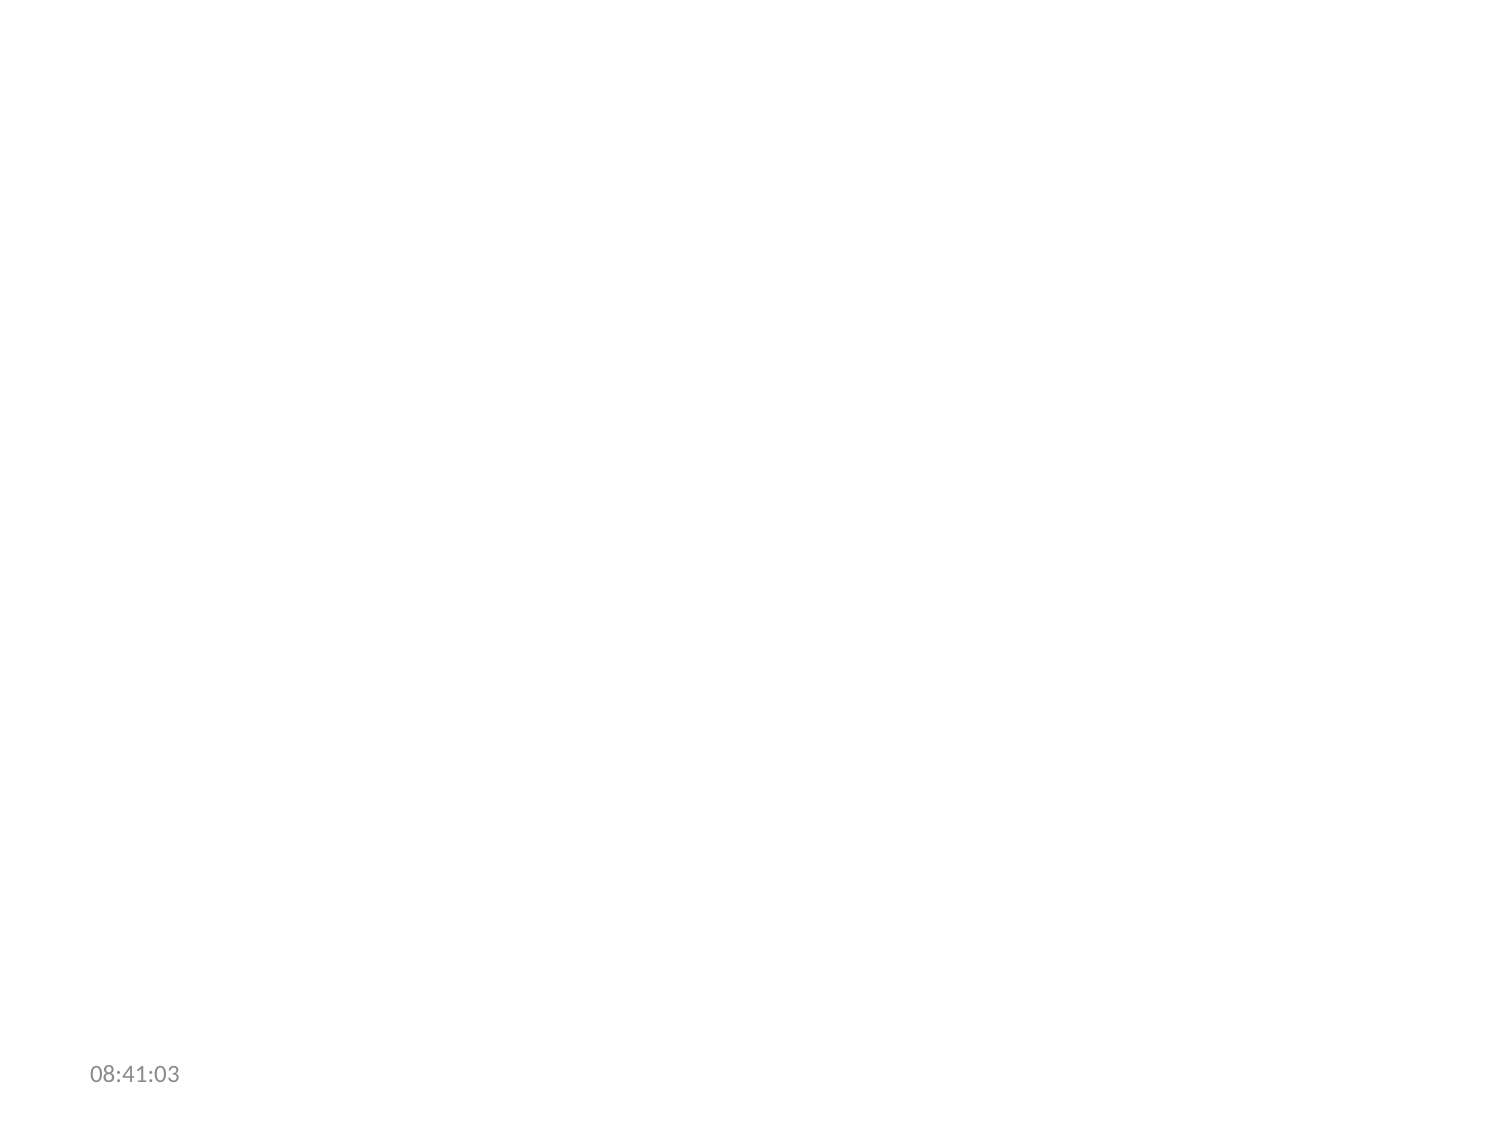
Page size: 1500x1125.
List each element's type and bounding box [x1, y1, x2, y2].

slide_number [75, 1042, 425, 1103]
